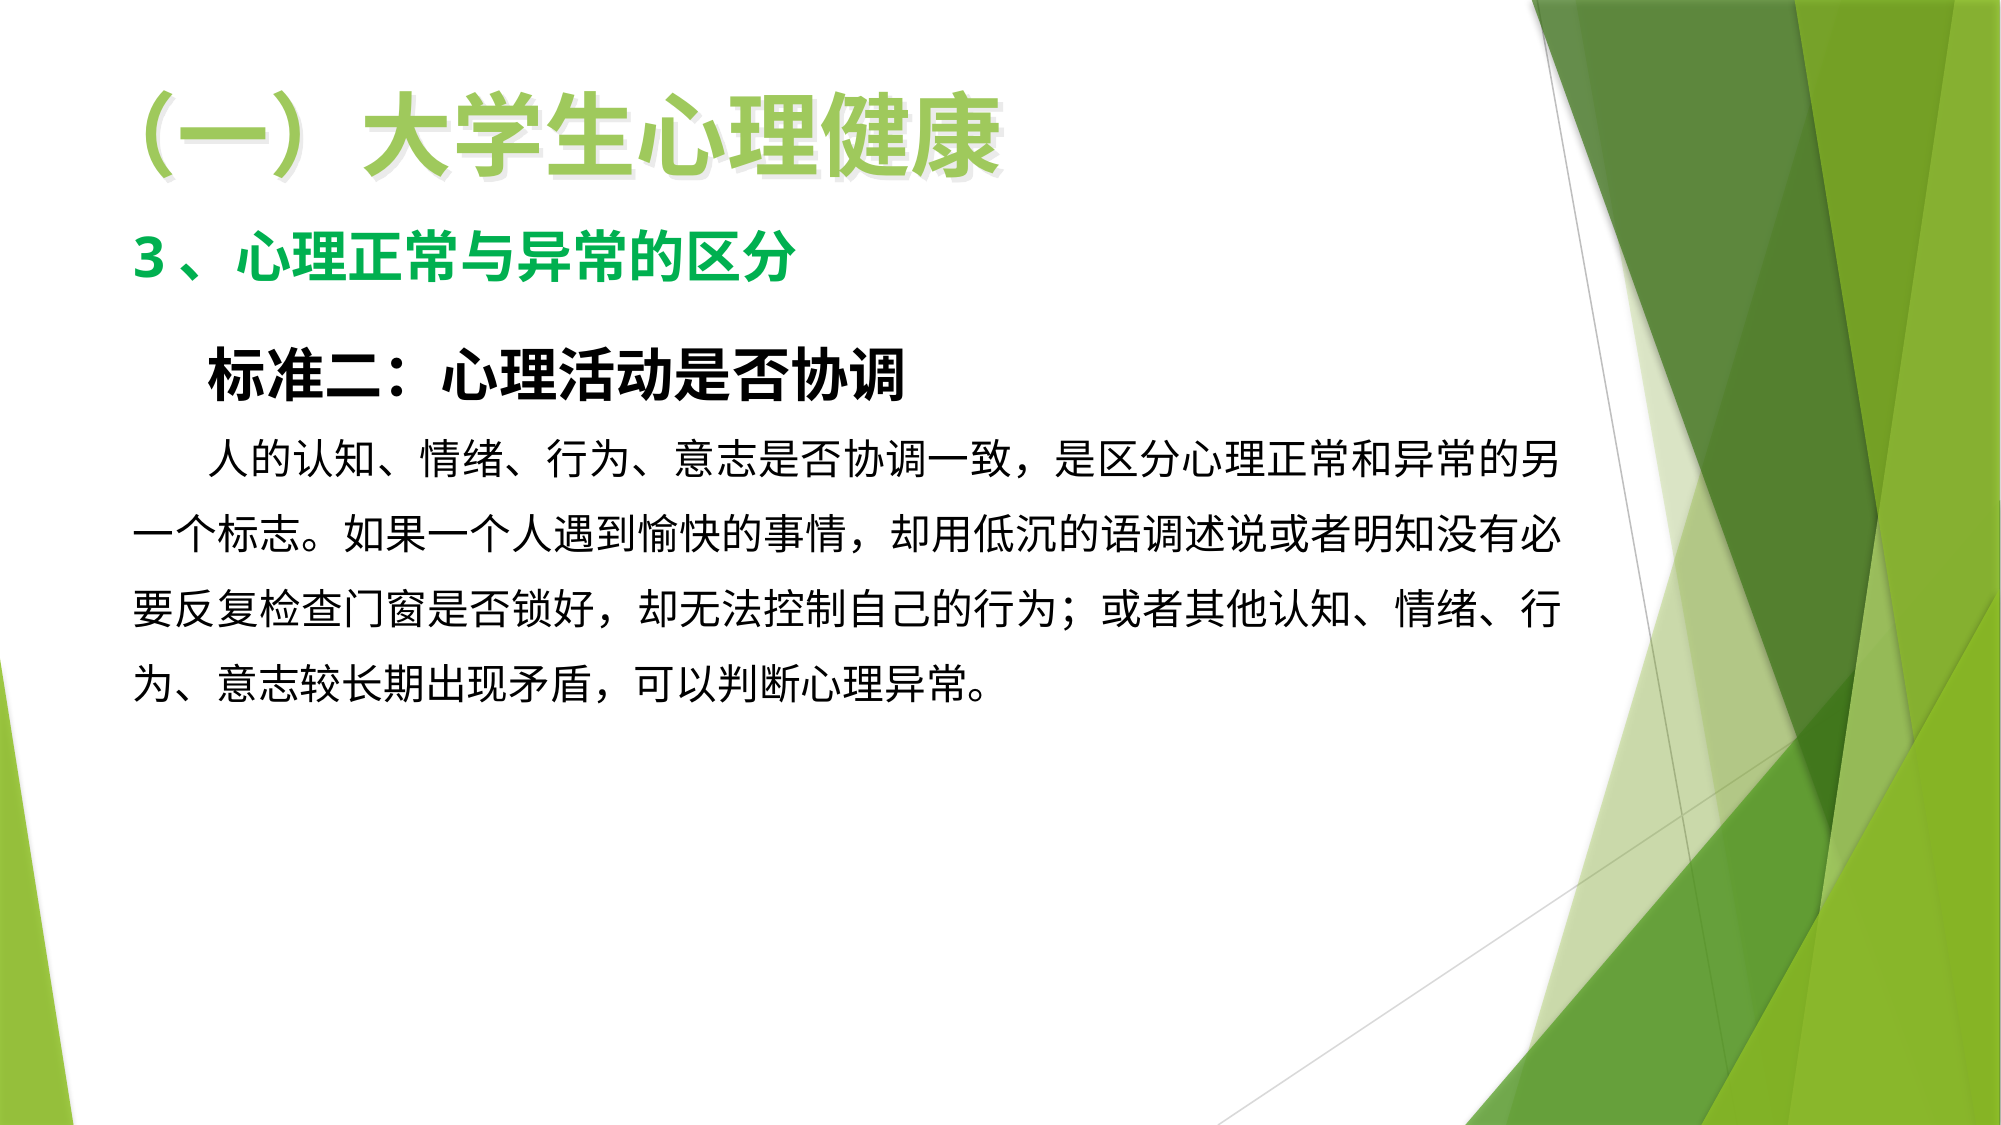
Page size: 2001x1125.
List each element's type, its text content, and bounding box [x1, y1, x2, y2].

text_box 标准二：心理活动是否协调 人的认知、情绪、行为、意志是否协调一致，是区分心理正常和异常的另一个标志。如果一个人遇到愉快的事情，却用低沉的语调述说或者明知没有必要反复检查门窗是否锁好，却无法控制自己的行为；或者其他认知、情绪、行为、意志较长期出现矛盾，可以判断心理异常。 [118, 295, 1578, 971]
text_box （一）大学生心理健康 [70, 82, 1544, 183]
text_box 3、心理正常与异常的区分 [118, 212, 1027, 295]
